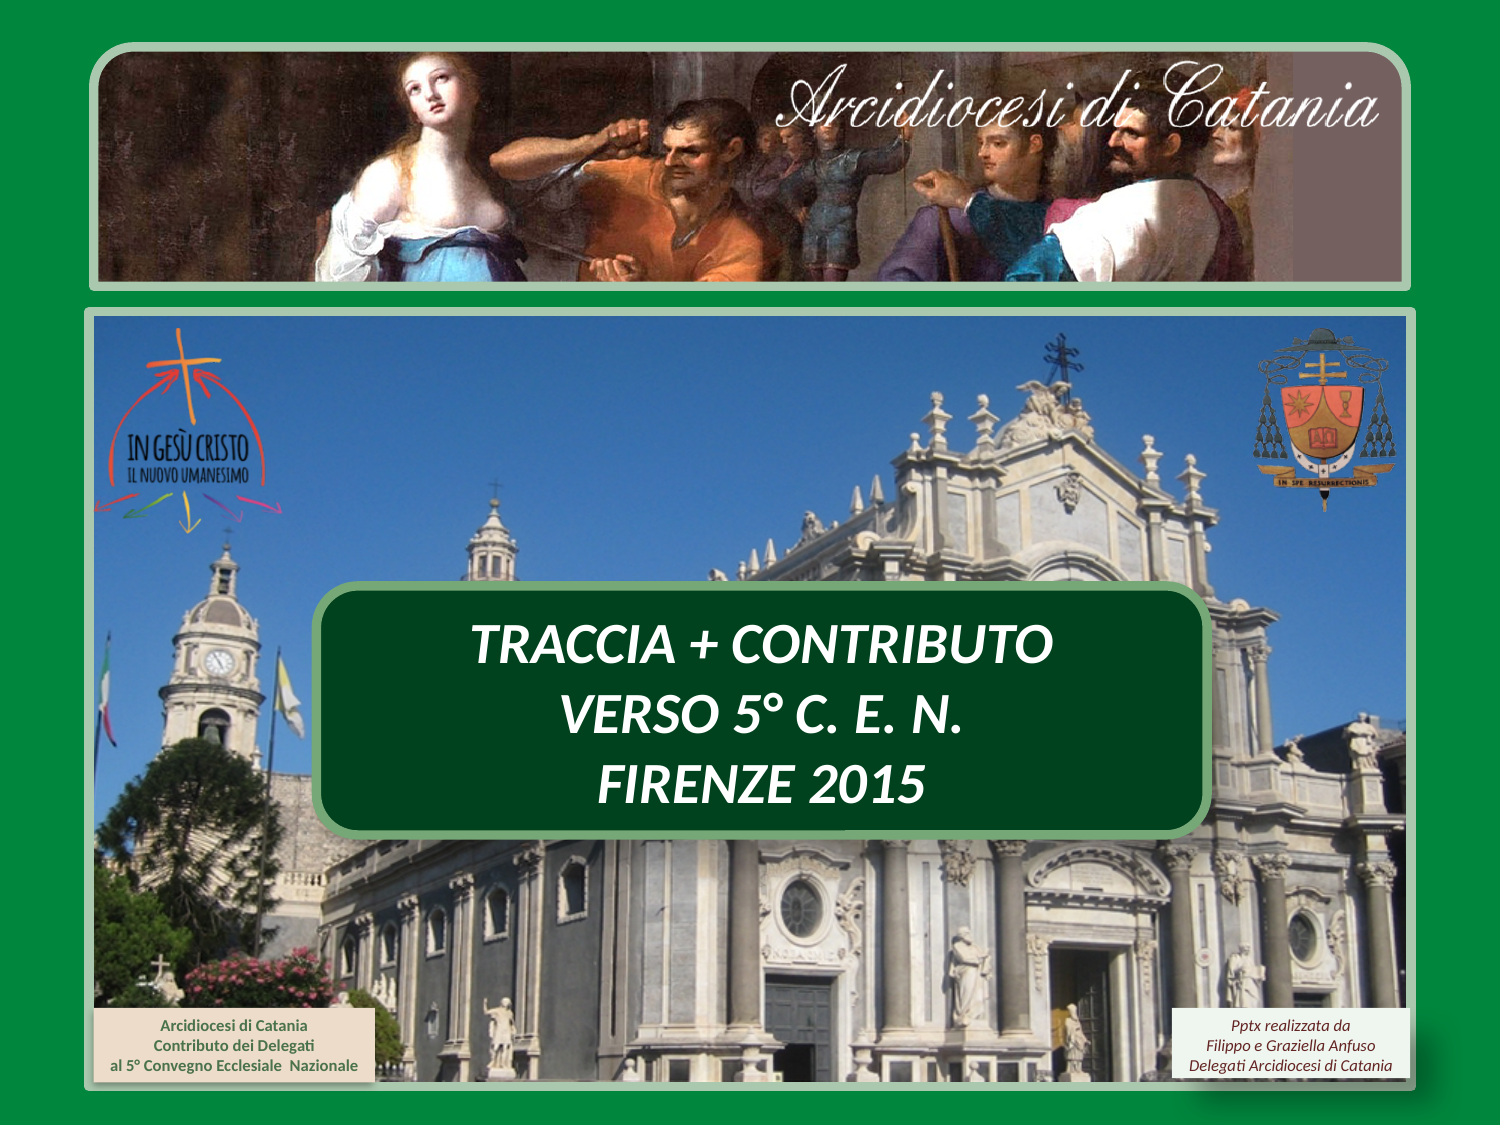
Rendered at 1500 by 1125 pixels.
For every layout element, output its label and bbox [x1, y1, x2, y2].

picture [93, 316, 1407, 1083]
picture [93, 46, 1407, 287]
